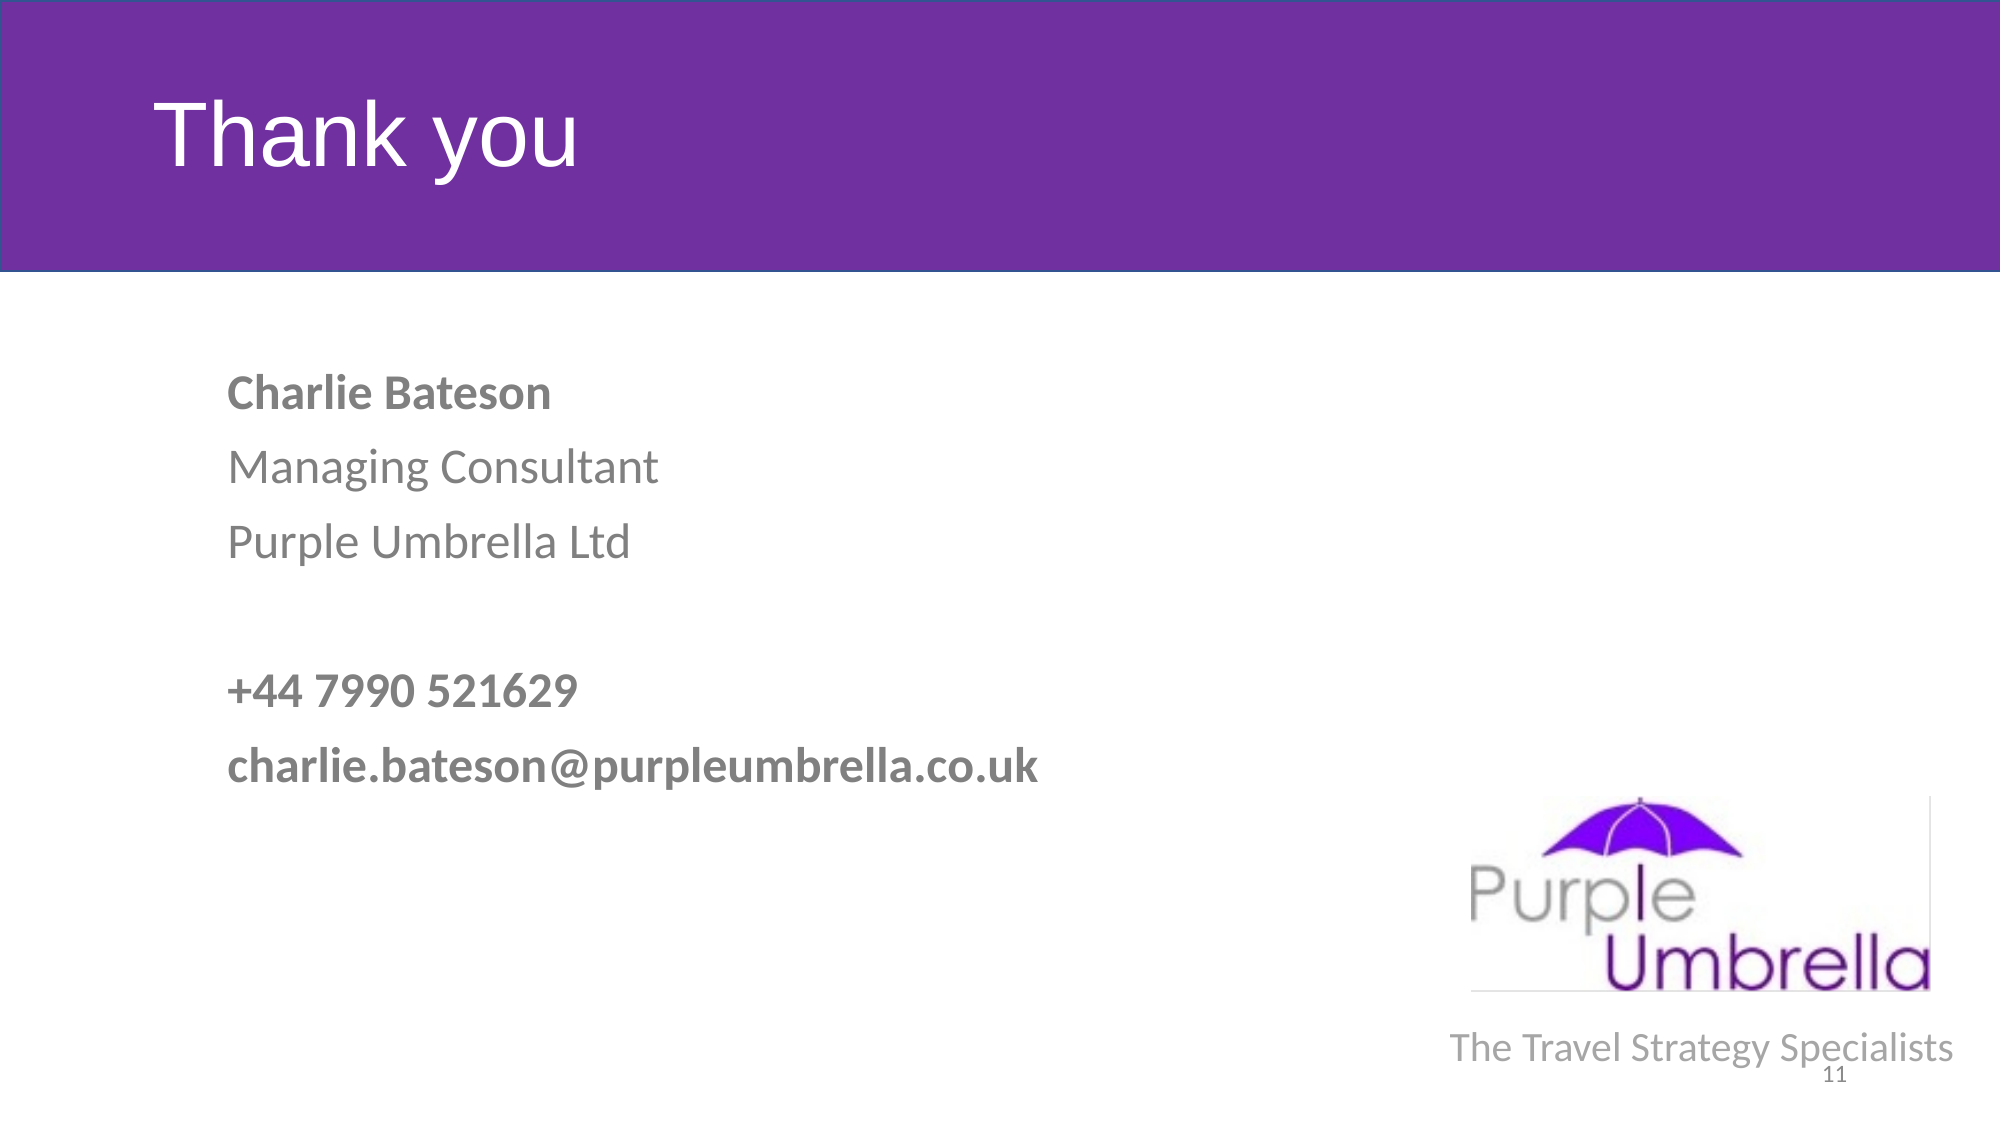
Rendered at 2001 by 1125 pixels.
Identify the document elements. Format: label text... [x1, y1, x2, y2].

text_box [0, 0, 2000, 272]
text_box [1412, 796, 1992, 1124]
list Charlie Bateson Managing Consultant Purple Umbrella Ltd +44 7990 521629 charlie.bateson@purpleumbrella.co.uk [137, 277, 1863, 1038]
title Thank you [137, 27, 1863, 246]
